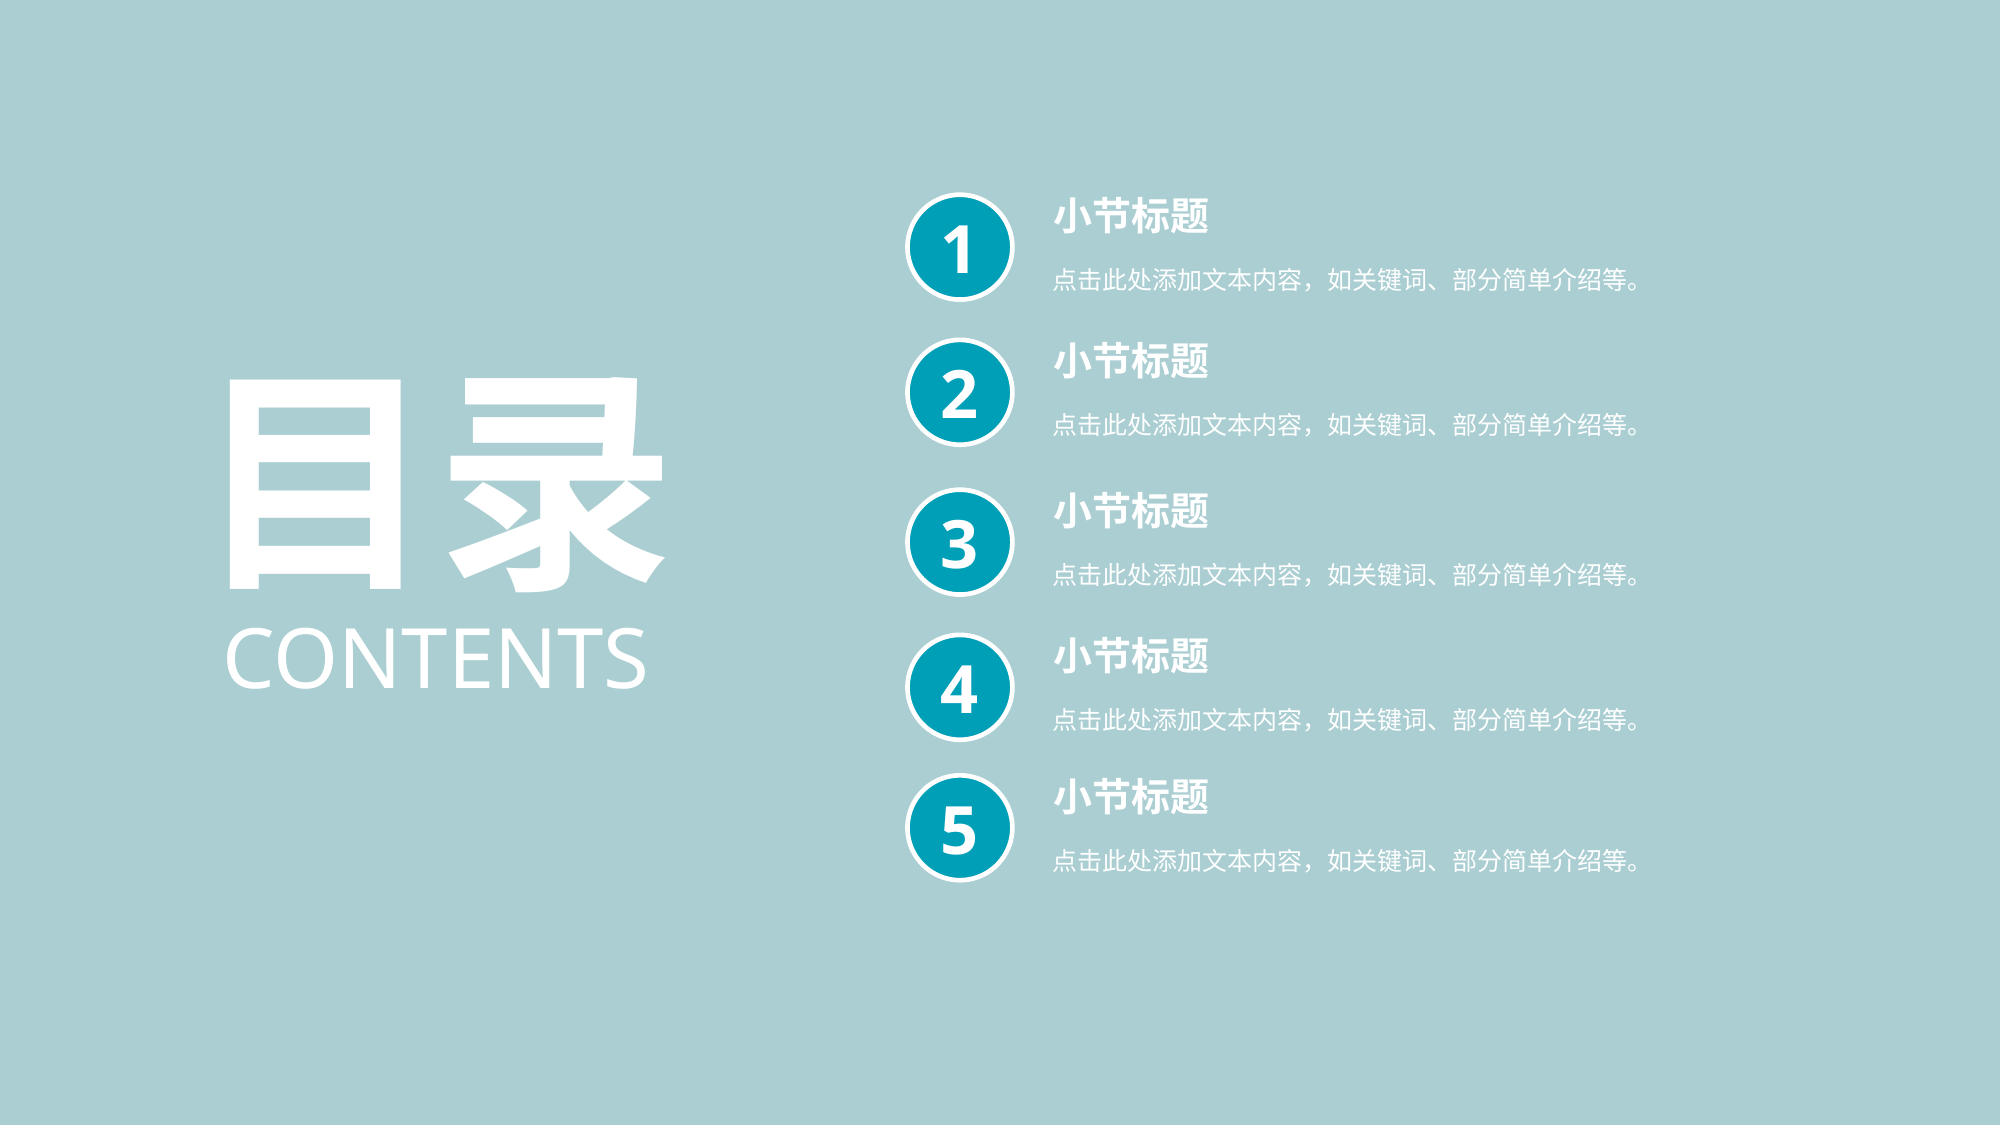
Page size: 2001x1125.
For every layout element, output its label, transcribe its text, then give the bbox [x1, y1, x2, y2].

text_box 5 [907, 775, 1013, 881]
text_box 点击此处添加文本内容，如关键词、部分简单介绍等。 [1037, 543, 1674, 597]
text_box 小节标题 [1039, 479, 1224, 541]
text_box 点击此处添加文本内容，如关键词、部分简单介绍等。 [1037, 688, 1674, 742]
text_box 小节标题 [1039, 624, 1224, 686]
text_box 点击此处添加文本内容，如关键词、部分简单介绍等。 [1037, 248, 1674, 302]
text_box 2 [907, 339, 1013, 445]
text_box 目录 [181, 323, 691, 626]
text_box 小节标题 [1039, 329, 1224, 391]
text_box 4 [907, 634, 1013, 740]
text_box 1 [907, 194, 1013, 300]
text_box 点击此处添加文本内容，如关键词、部分简单介绍等。 [1037, 828, 1674, 883]
text_box 小节标题 [1039, 184, 1224, 246]
text_box 小节标题 [1039, 764, 1224, 827]
text_box CONTENTS [207, 626, 665, 713]
text_box 3 [907, 489, 1013, 595]
text_box 点击此处添加文本内容，如关键词、部分简单介绍等。 [1037, 393, 1674, 447]
